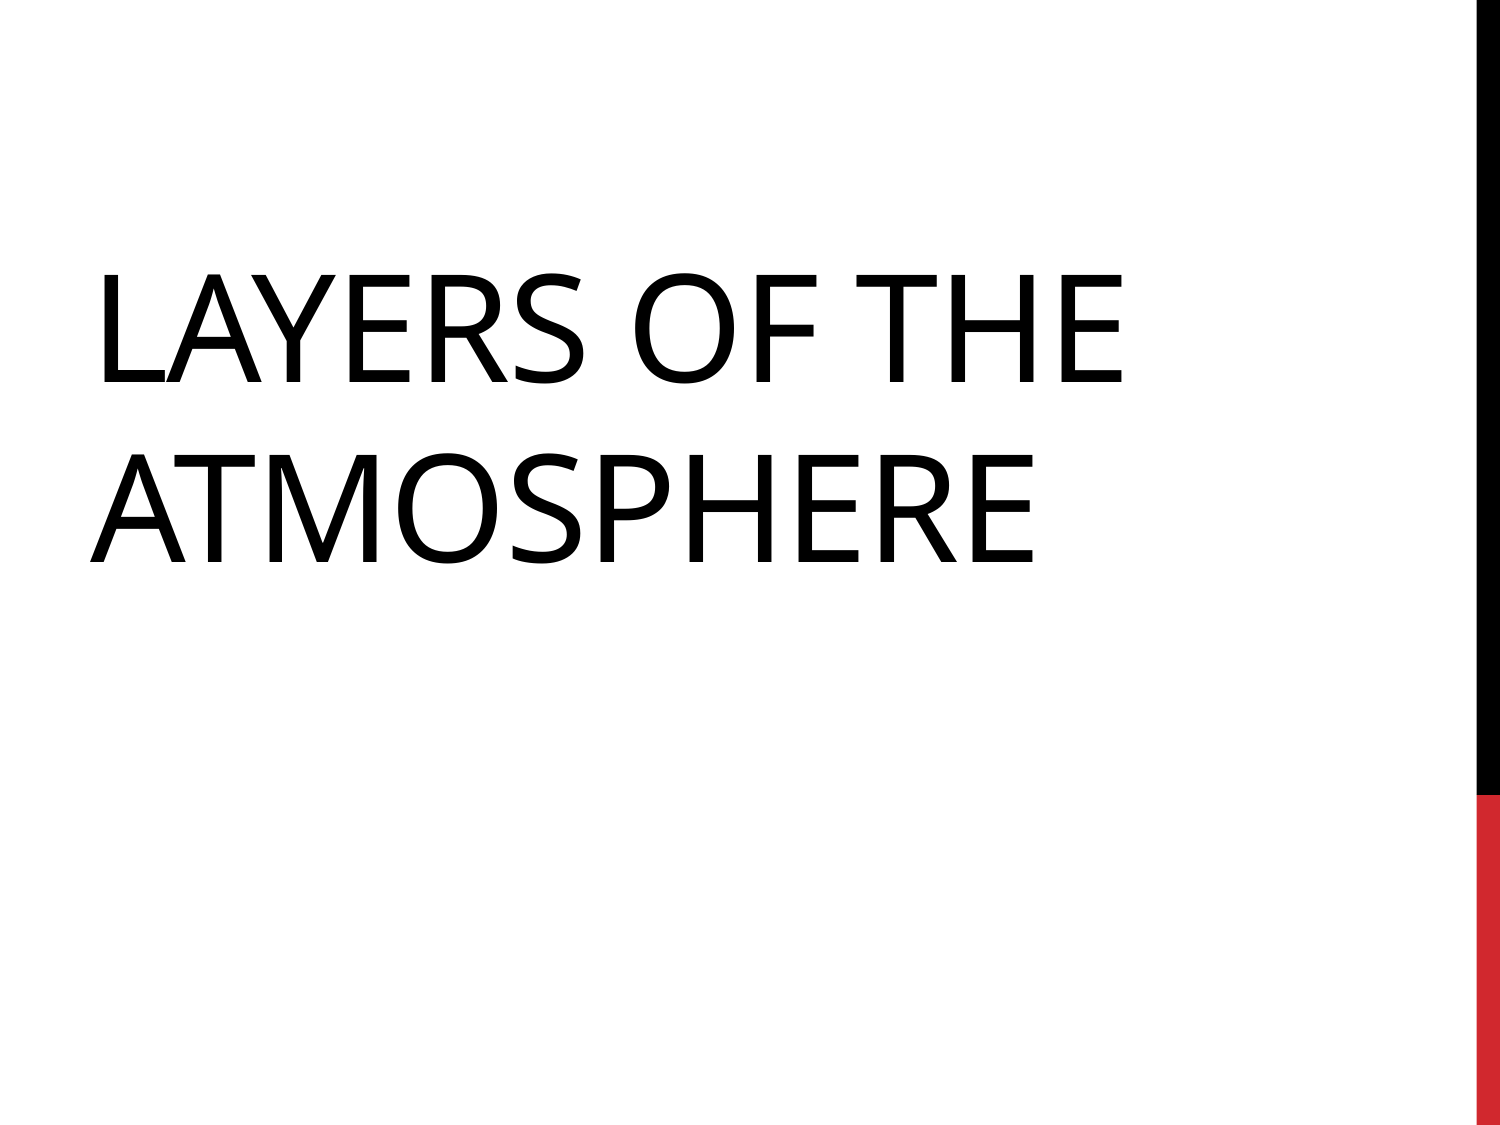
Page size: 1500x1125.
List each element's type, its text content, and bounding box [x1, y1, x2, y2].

title Layers Of The Atmosphere [75, 37, 1350, 788]
